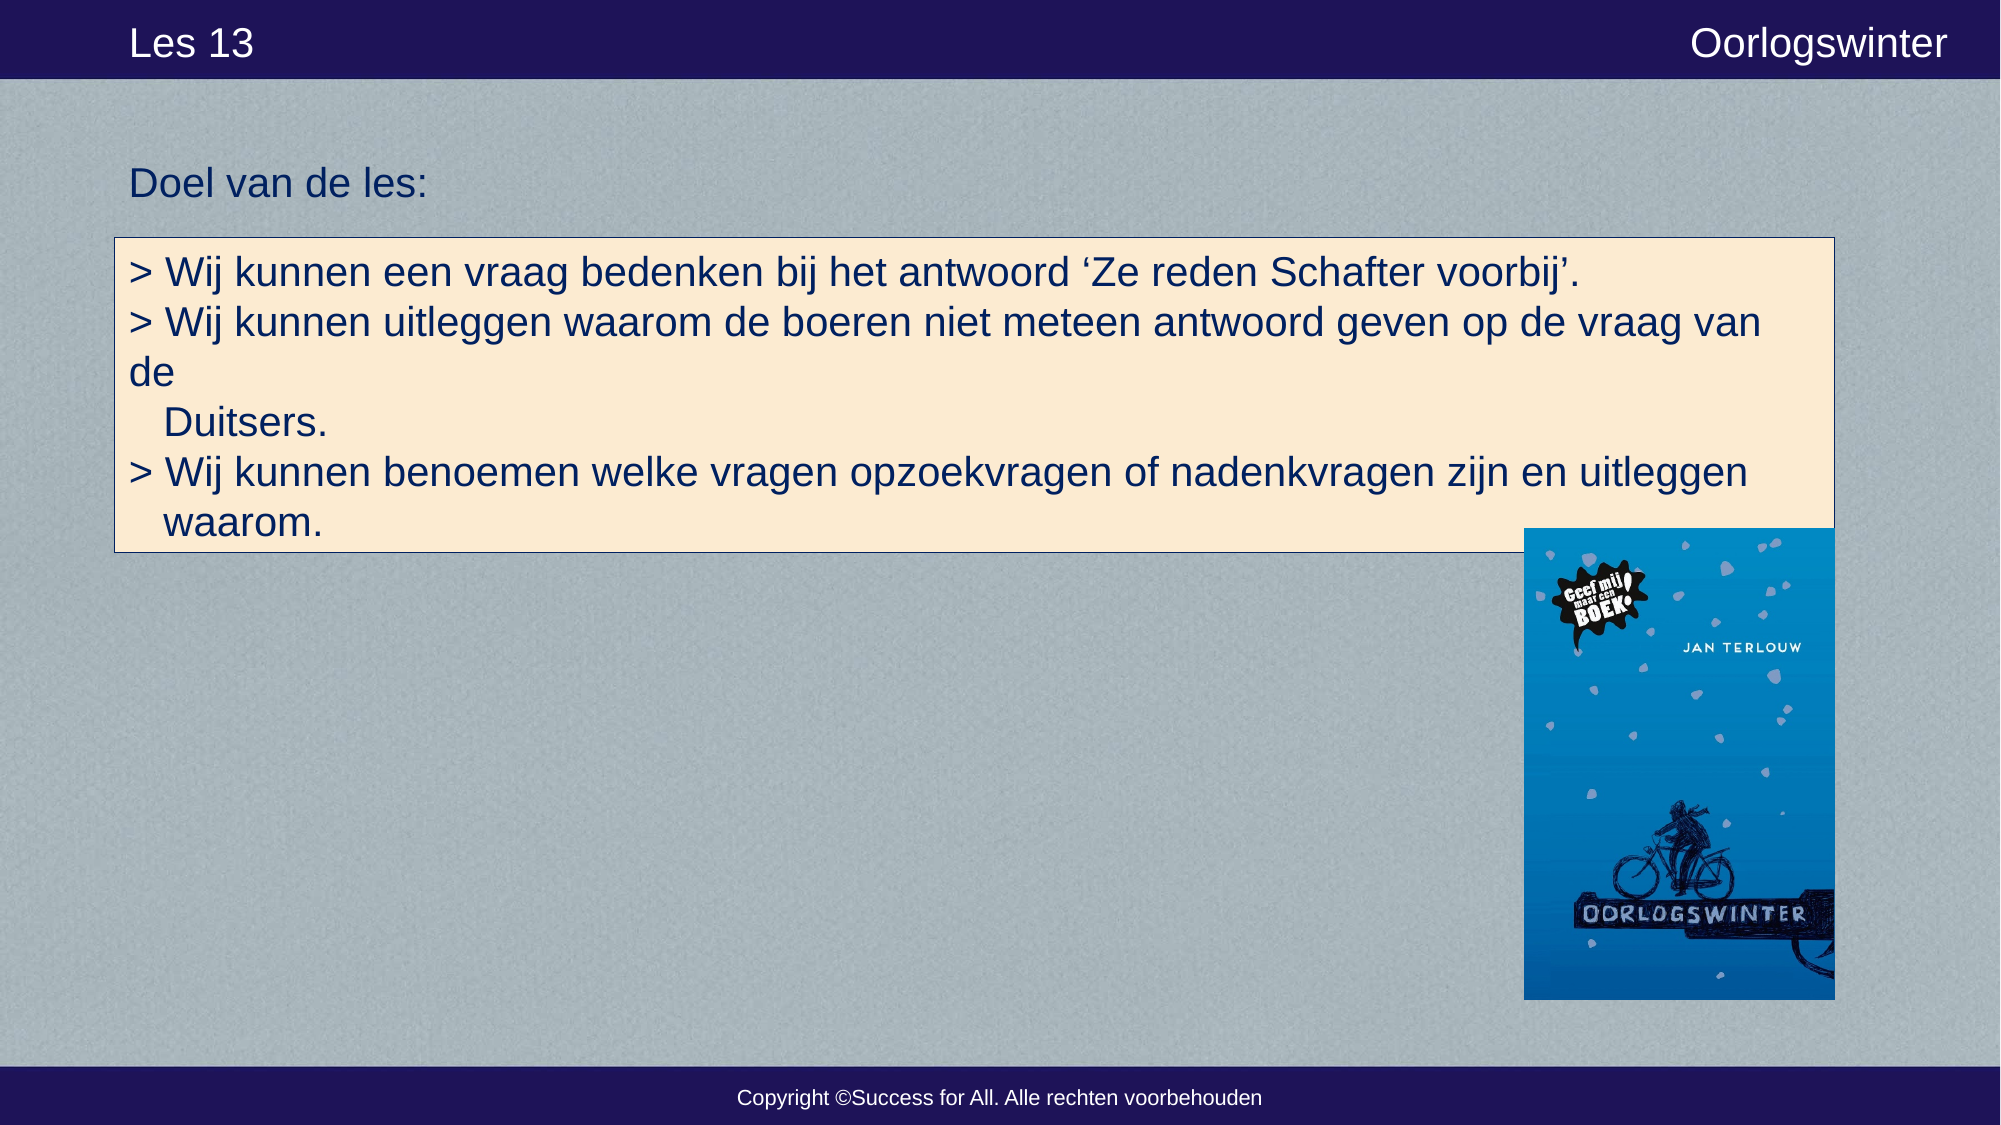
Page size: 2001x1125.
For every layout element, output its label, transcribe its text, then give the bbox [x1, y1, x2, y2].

picture [0, 0, 2001, 1125]
text_box Doel van de les: [113, 148, 1635, 214]
text_box Les 13 [114, 8, 354, 73]
text_box Copyright ©Success for All. Alle rechten voorbehouden [0, 1076, 2000, 1125]
text_box Oorlogswinter [786, 8, 1963, 73]
text_box > Wij kunnen een vraag bedenken bij het antwoord ‘Ze reden Schafter voorbij’. > Wij kunnen uitleggen waarom de boeren niet meteen antwoord geven op de vraag van de Duitsers. > Wij kunnen benoemen welke vragen opzoekvragen of nadenkvragen zijn en uitleggen waarom. [114, 237, 1835, 553]
